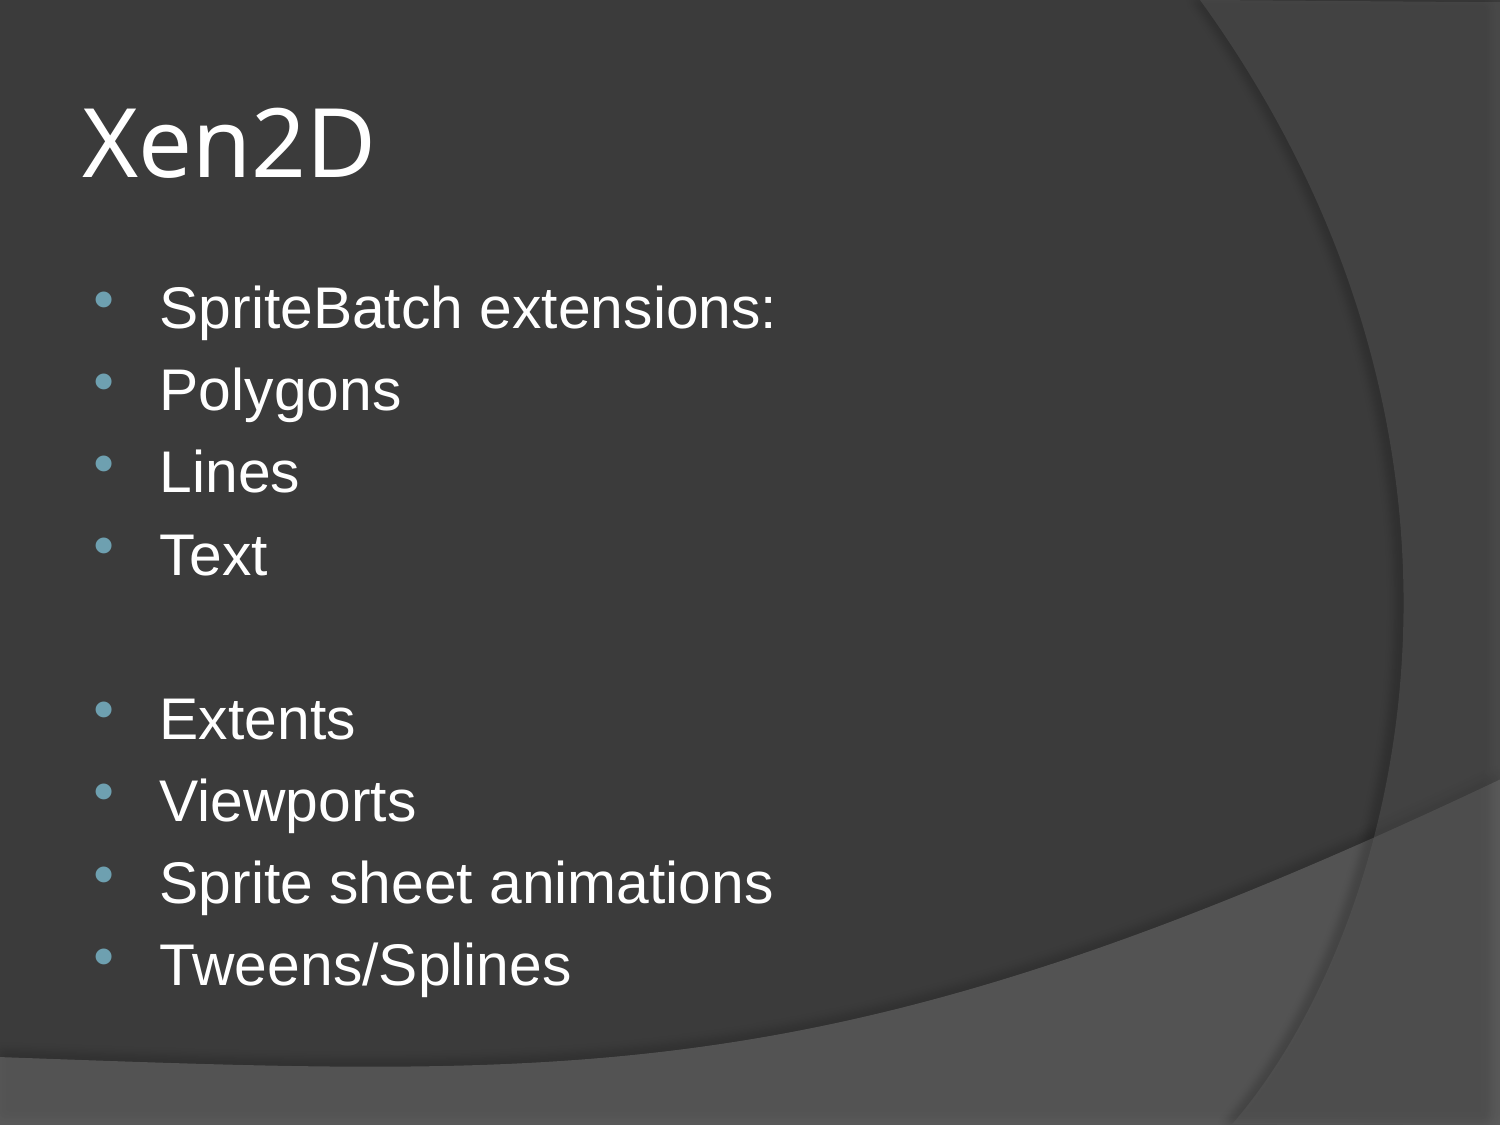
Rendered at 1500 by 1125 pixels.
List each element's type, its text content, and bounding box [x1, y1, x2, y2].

title Xen2D [75, 45, 1300, 233]
list SpriteBatch extensions: Polygons Lines Text Extents Viewports Sprite sheet animations Tweens/Splines [75, 262, 1300, 1005]
